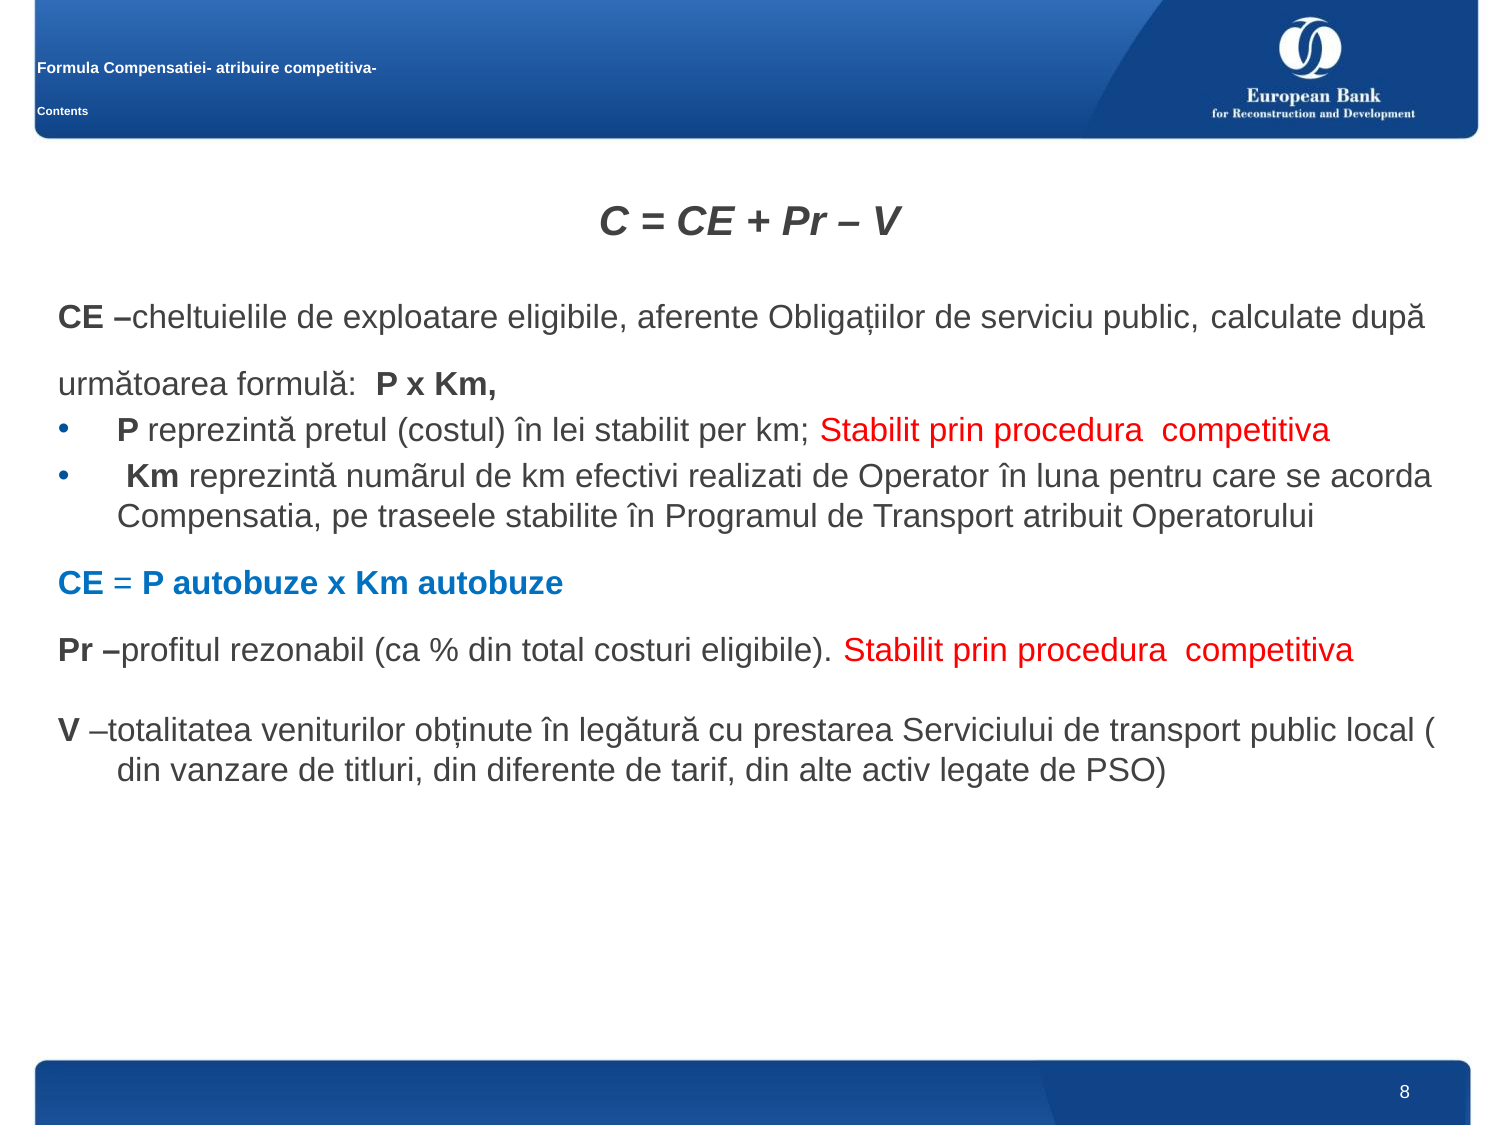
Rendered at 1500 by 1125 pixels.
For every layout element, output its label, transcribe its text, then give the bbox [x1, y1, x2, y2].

list C = CE + Pr – V CE –cheltuielile de exploatare eligibile, aferente Obligațiilor de serviciu public, calculate după următoarea formulă: P x Km, P reprezintă pretul (costul) în lei stabilit per km; Stabilit prin procedura competitiva Km reprezintă numãrul de km efectivi realizati de Operator în luna pentru care se acorda Compensatia, pe traseele stabilite în Programul de Transport atribuit Operatorului CE = P autobuze x Km autobuze Pr –profitul rezonabil (ca % din total costuri eligibile). Stabilit prin procedura competitiva V –totalitatea veniturilor obținute în legătură cu prestarea Serviciului de transport public local ( din vanzare de titluri, din diferente de tarif, din alte activ legate de PSO) [57, 177, 1441, 1011]
slide_number 8 [1074, 1061, 1425, 1122]
picture [0, 0, 1500, 1125]
title Formula Compensatiei- atribuire competitiva- Contents [37, 0, 1158, 143]
